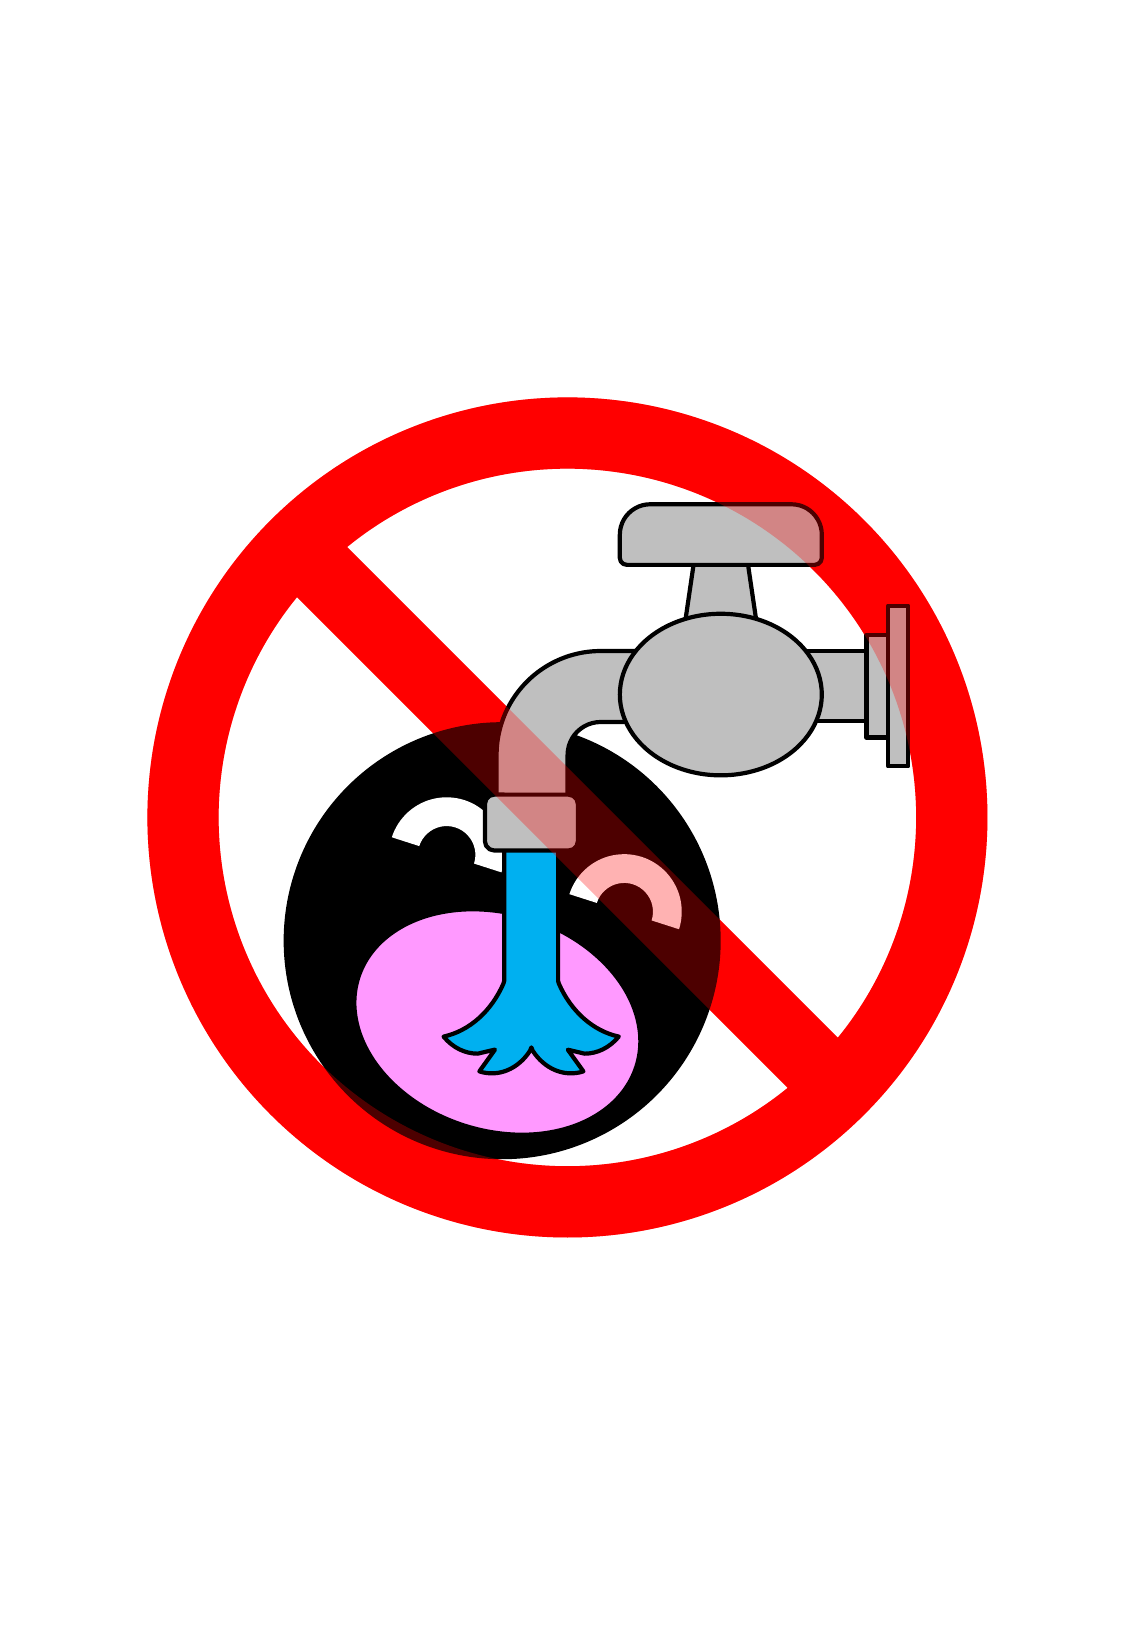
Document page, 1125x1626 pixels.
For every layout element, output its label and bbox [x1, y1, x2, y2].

text_box [147, 397, 988, 1238]
